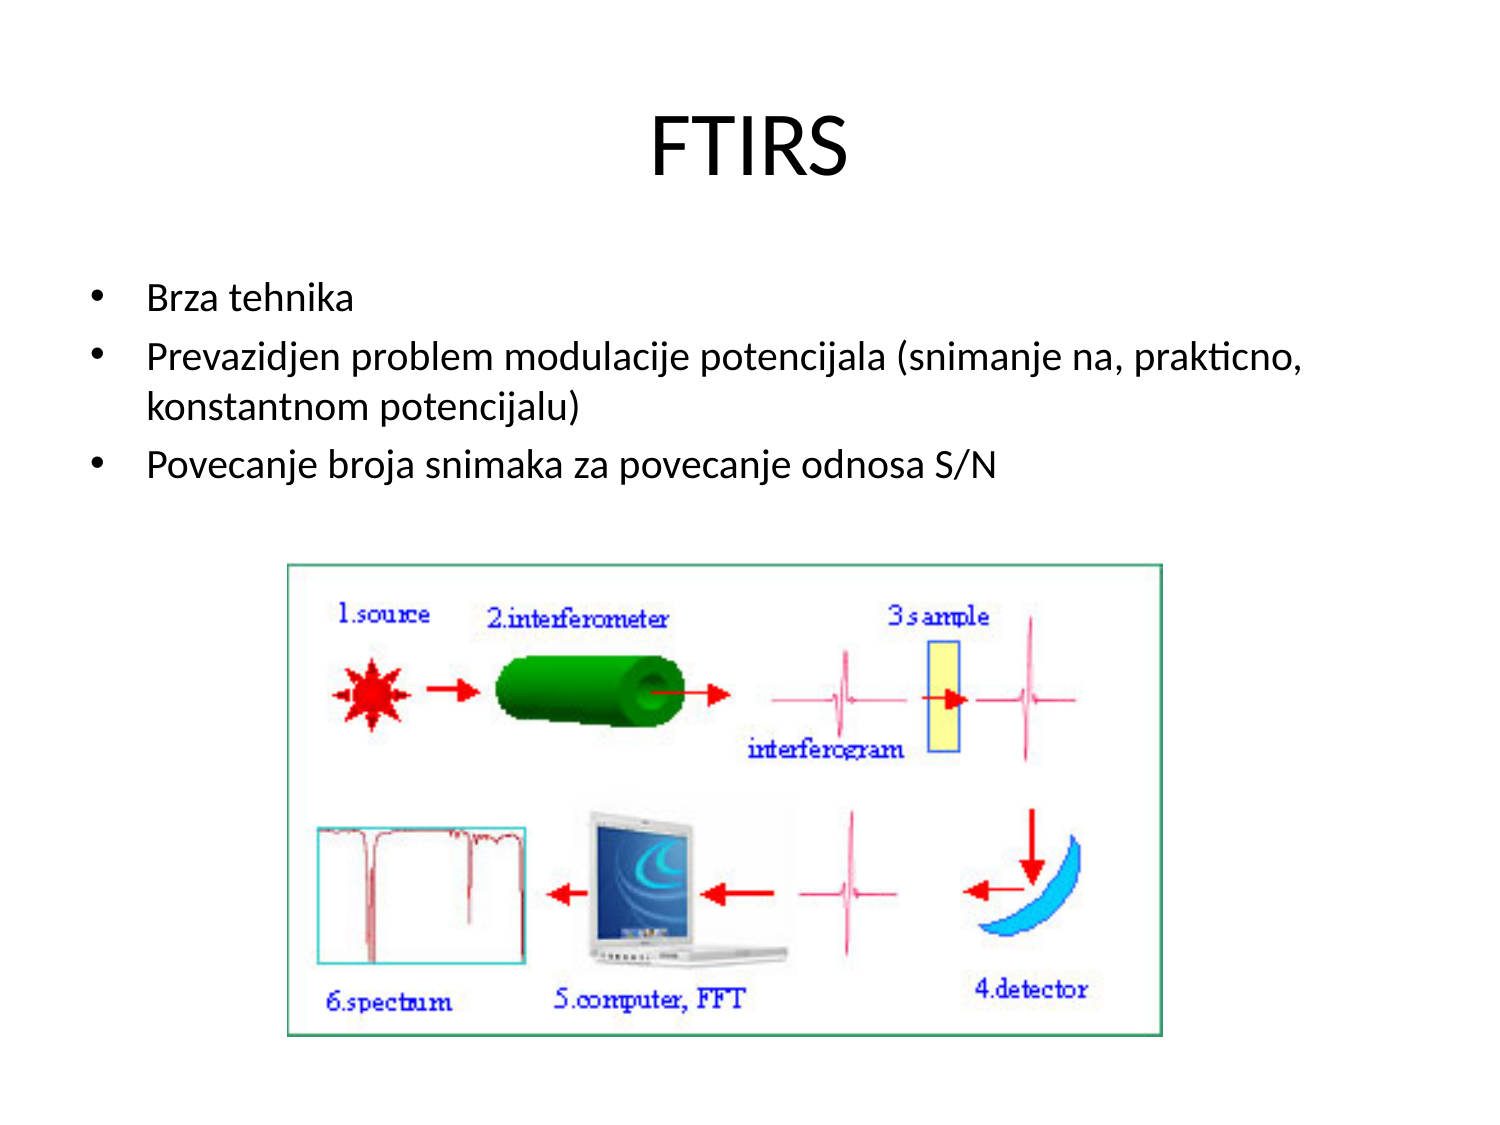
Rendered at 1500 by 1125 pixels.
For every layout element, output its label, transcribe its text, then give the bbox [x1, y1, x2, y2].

title FTIRS [75, 45, 1425, 233]
list Brza tehnika Prevazidjen problem modulacije potencijala (snimanje na, prakticno, konstantnom potencijalu) Povecanje broja snimaka za povecanje odnosa S/N [75, 262, 1425, 1005]
picture [287, 562, 1163, 1038]
